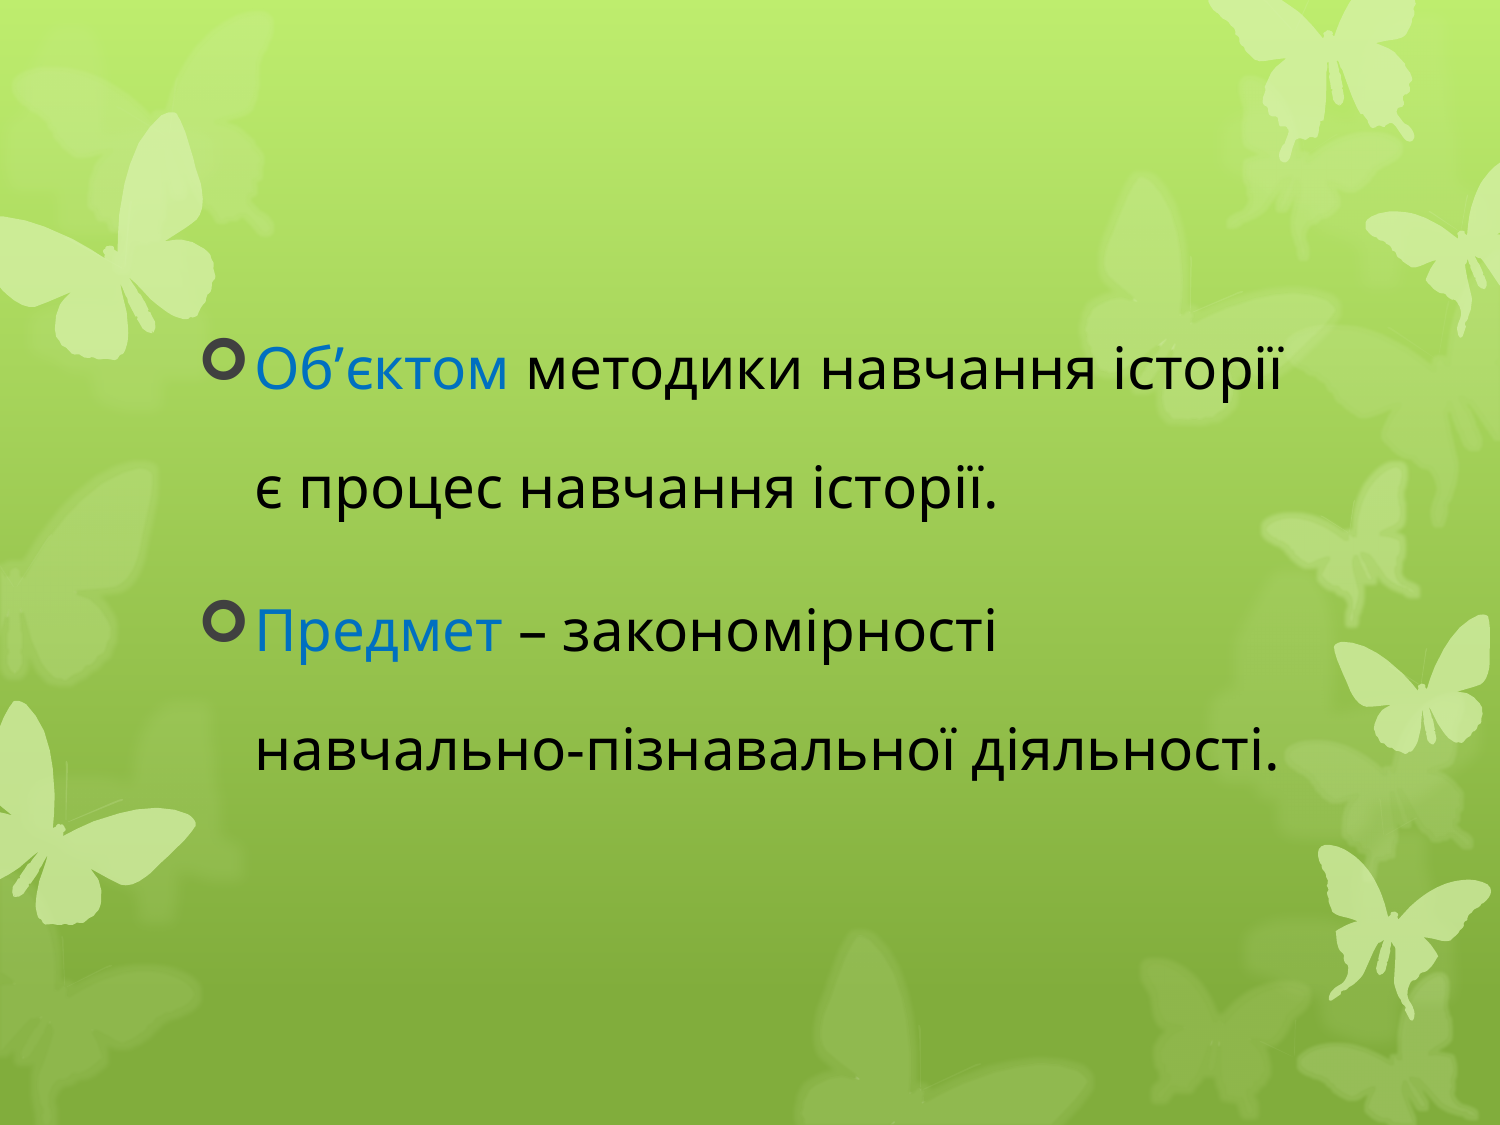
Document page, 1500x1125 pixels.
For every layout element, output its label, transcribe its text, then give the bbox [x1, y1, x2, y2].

list Об’єктом методики навчання історії є процес навчання історії. Предмет – закономірності навчально-пізнавальної діяльності. [183, 149, 1306, 926]
